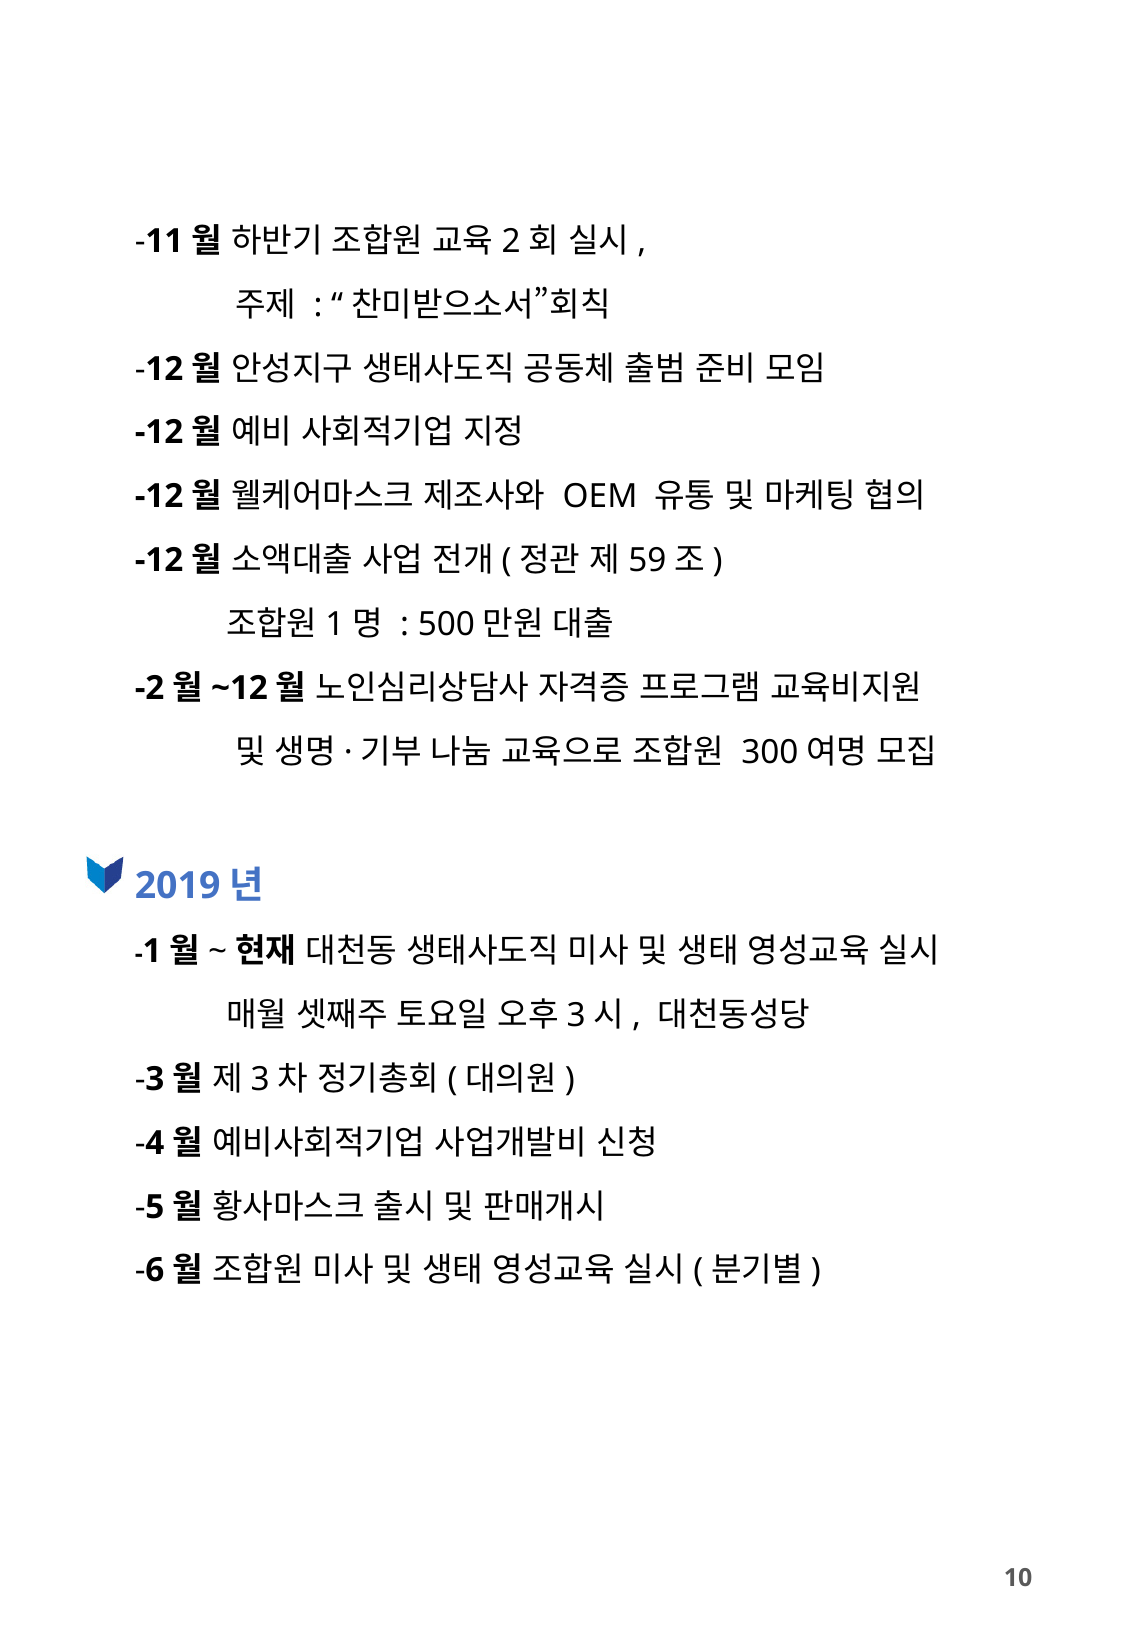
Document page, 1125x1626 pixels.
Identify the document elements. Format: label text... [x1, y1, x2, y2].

text_box -11월 하반기 조합원 교육2회 실시, 주제 : “찬미받으소서”회칙 -12월 안성지구 생태사도직 공동체 출범 준비 모임 -12월 예비 사회적기업 지정 -12월 웰케어마스크 제조사와 OEM 유통 및 마케팅 협의 -12월 소액대출 사업 전개(정관 제59조) 조합원1명 : 500만원 대출 -2월~12월 노인심리상담사 자격증 프로그램 교육비지원 및 생명·기부 나눔 교육으로 조합원 300여명 모집 2019년 -1월~현재 대천동 생태사도직 미사 및 생태 영성교육 실시 매월 셋째주 토요일 오후3시, 대천동성당 -3월 제3차 정기총회(대의원) -4월 예비사회적기업 사업개발비 신청 -5월 황사마스크 출시 및 판매개시 -6월 조합원 미사 및 생태 영성교육 실시(분기별) [120, 187, 1033, 1296]
picture [85, 854, 124, 894]
text_box 10 [963, 1554, 1048, 1599]
